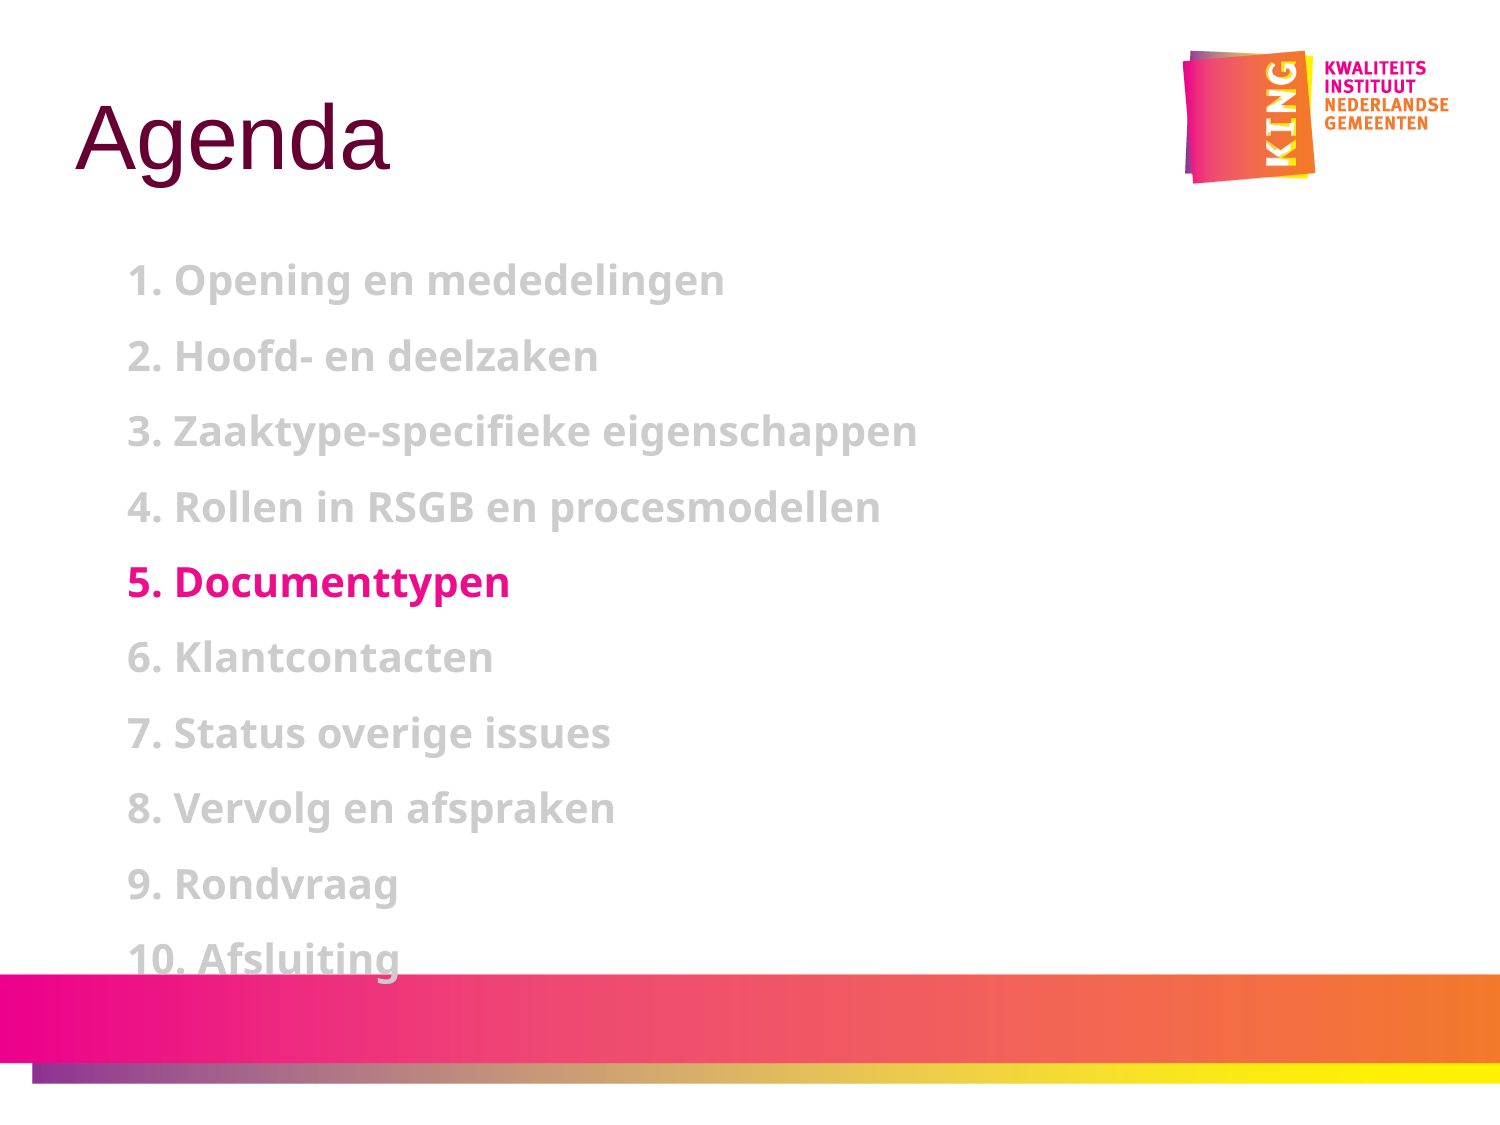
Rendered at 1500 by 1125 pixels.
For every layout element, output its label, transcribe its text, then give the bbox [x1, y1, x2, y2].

title Agenda [74, 44, 1425, 233]
list 1. Opening en mededelingen 2. Hoofd- en deelzaken 3. Zaaktype-specifieke eigenschappen 4. Rollen in RSGB en procesmodellen 5. Documenttypen 6. Klantcontacten 7. Status overige issues 8. Vervolg en afspraken 9. Rondvraag 10. Afsluiting [111, 245, 1500, 989]
picture [0, 0, 1500, 1125]
